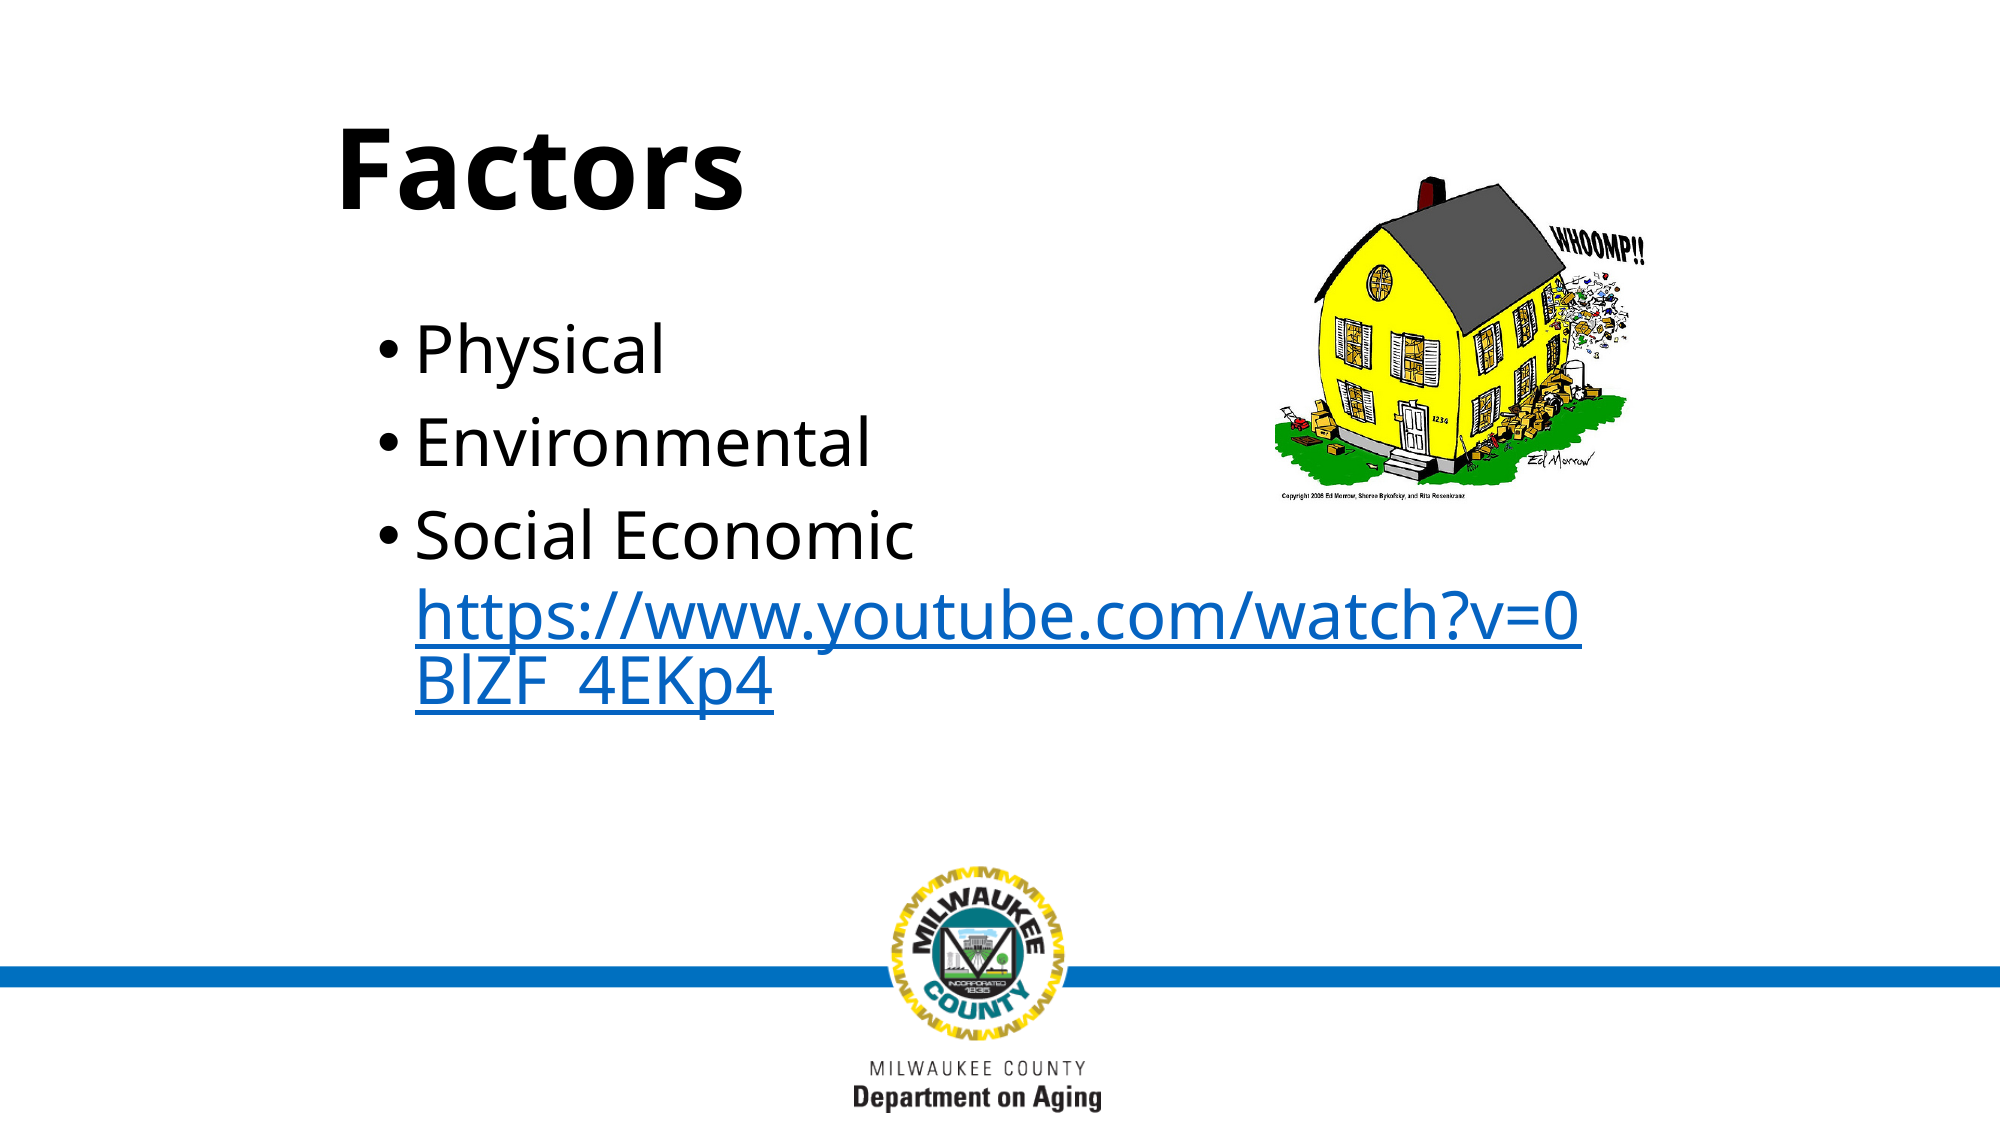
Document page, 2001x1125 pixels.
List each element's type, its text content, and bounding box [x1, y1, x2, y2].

picture [854, 862, 1101, 1113]
list Physical Environmental Social Economic https://www.youtube.com/watch?v=0BlZF_4EKp4 [362, 308, 1638, 791]
picture [1275, 173, 1651, 504]
title Factors [318, 64, 1613, 282]
